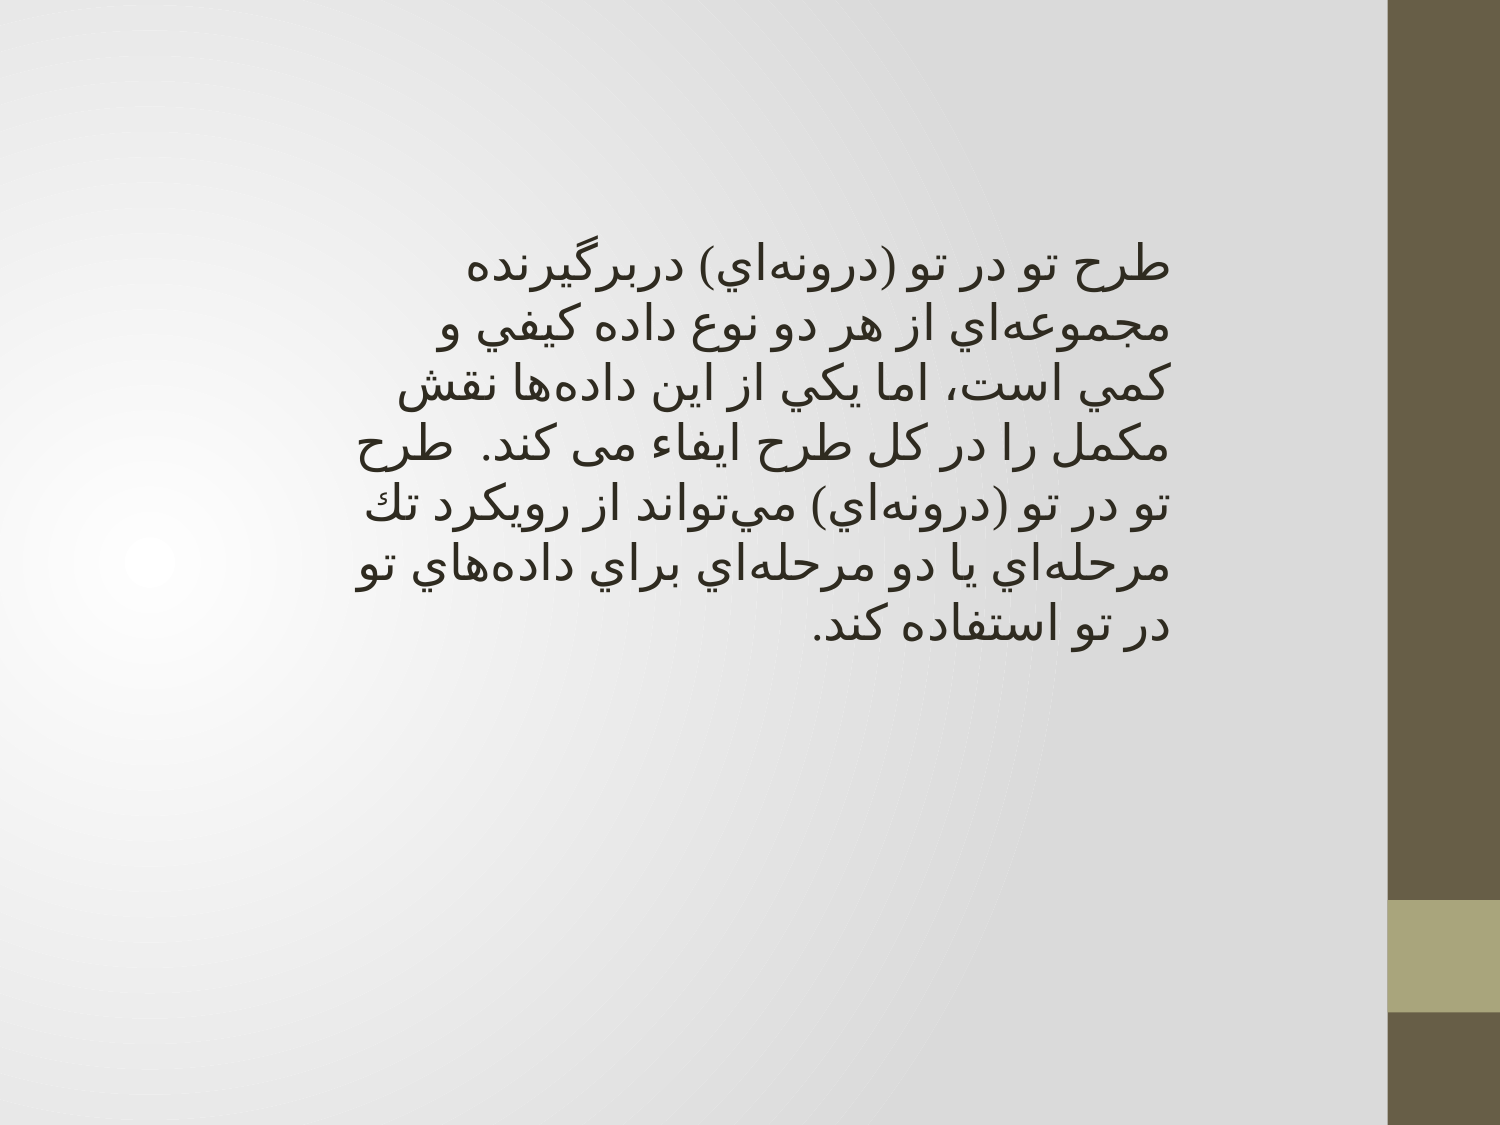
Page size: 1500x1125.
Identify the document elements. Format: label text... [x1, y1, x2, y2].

text_box طرح تو در تو (درونه‌اي) دربرگيرنده مجموعه‌اي از هر دو نوع داده‌ كيفي و كمي است، اما يكي از اين داده‌ها نقش مكمل را در كل طرح ایفاء می کند. طرح تو در تو (درونه‌اي) مي‌تواند از رويكرد تك مرحله‌اي يا دو مرحله‌اي براي داده‌هاي تو در تو استفاده كند. [324, 223, 1187, 658]
